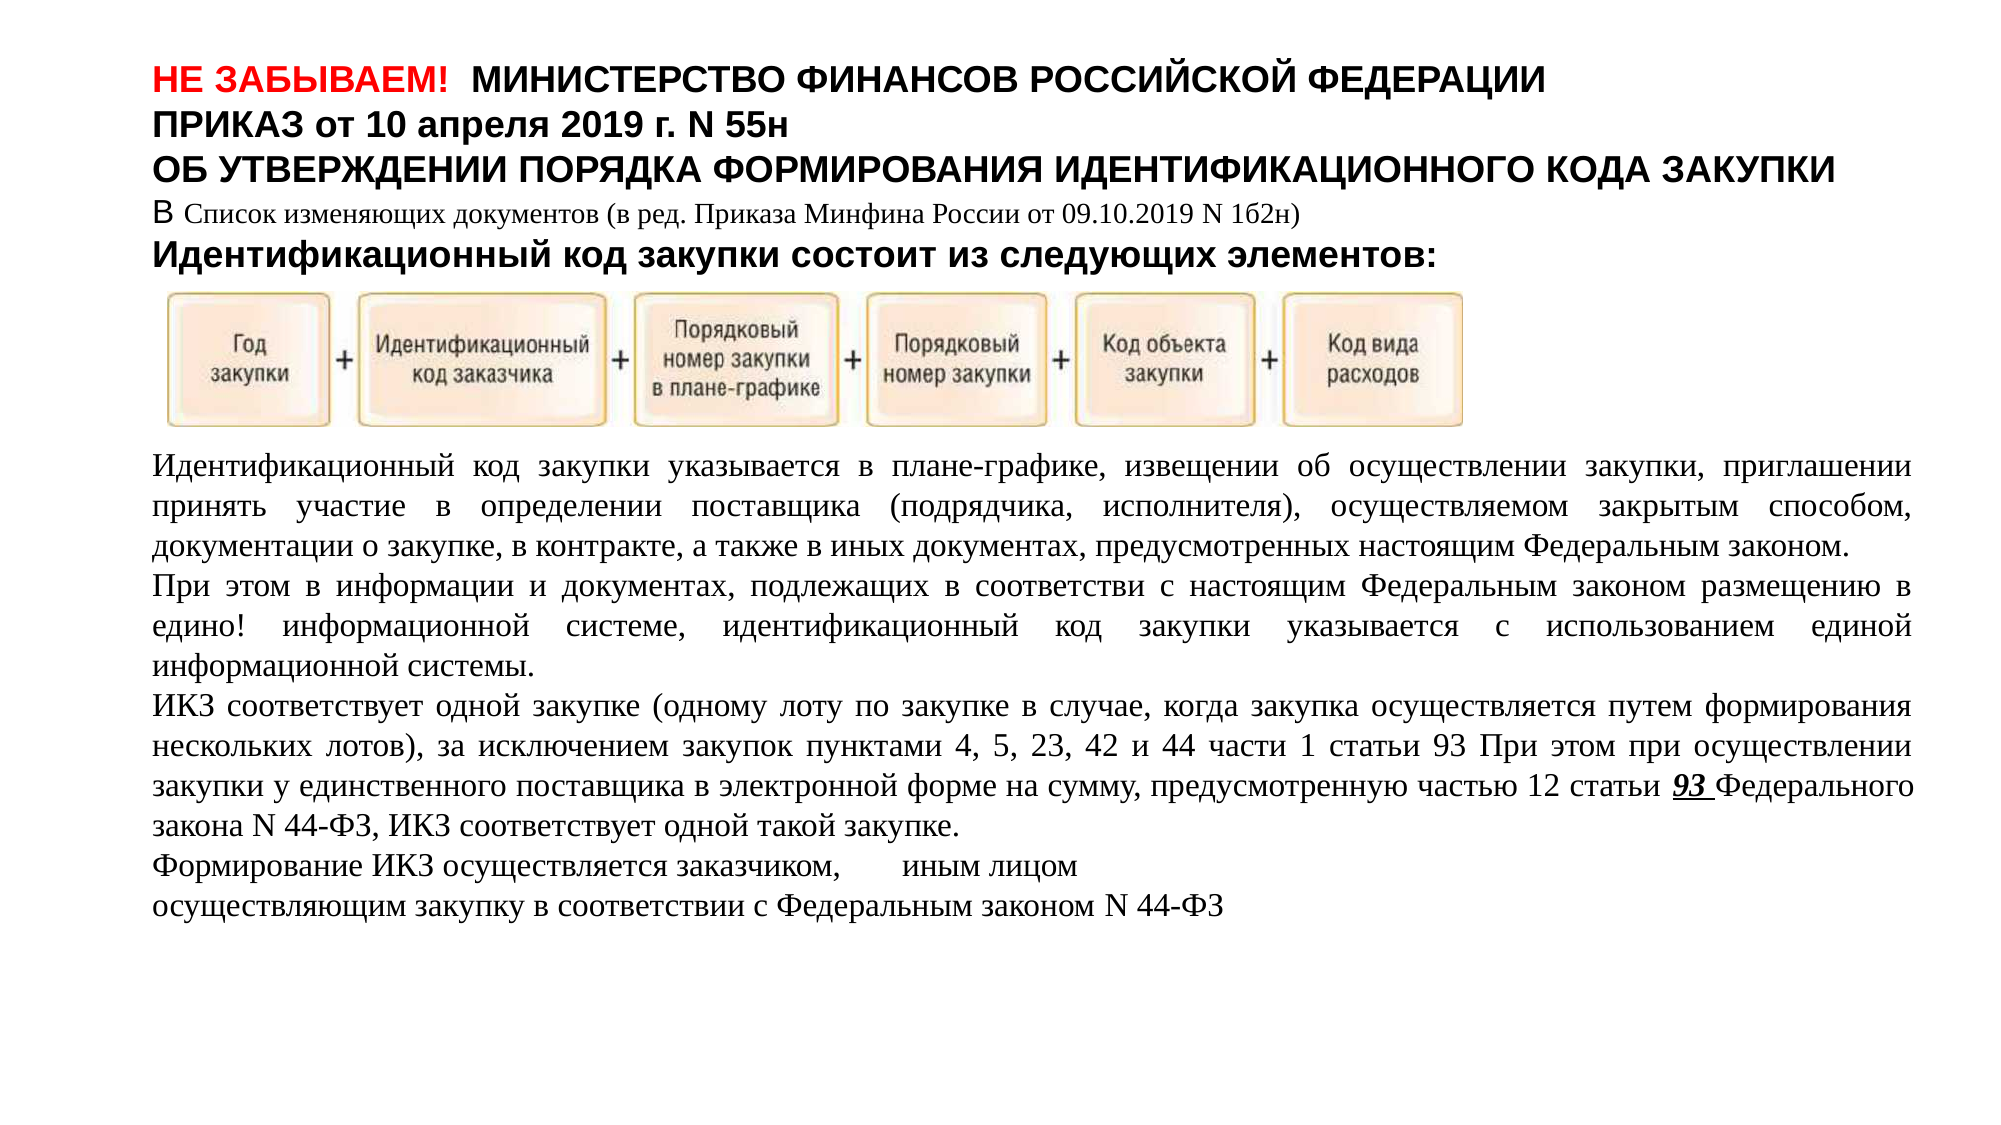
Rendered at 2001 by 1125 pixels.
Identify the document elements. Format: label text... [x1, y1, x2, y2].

picture [167, 291, 1463, 427]
text_box Идентификационный код закупки указывается в плане-графике, извещении об осуществлении закупки, приглашении принять участие в определении поставщика (подрядчика, исполнителя), осуществляемом закрытым способом, документации о закупке, в контракте, а также в иных документах, предусмотренных настоящим Федеральным законом. При этом в информации и документах, подлежащих в соответстви с настоящим Федеральным законом размещению в едино! информационной системе, идентификационный код закупки указывается с использованием единой информационной системы. ИКЗ соответствует одной закупке (одному лоту по закупке в случае, когда закупка осуществляется путем формирования нескольких лотов), за исключением закупок пунктами 4, 5, 23, 42 и 44 части 1 статьи 93 При этом при осуществлении закупки у единственного поставщика в электронной форме на сумму, предусмотренную частью 12 статьи 93 Федерального закона N 44-ФЗ, ИКЗ соответствует одной такой закупке. Формирование ИКЗ осуществляется заказчиком, иным лицом осуществляющим закупку в соответствии с Федеральным законом N 44-ФЗ [137, 436, 1930, 930]
text_box НЕ ЗАБЫВАЕМ! МИНИСТЕРСТВО ФИНАНСОВ РОССИЙСКОЙ ФЕДЕРАЦИИ ПРИКАЗ от 10 апреля 2019 г. N 55н ОБ УТВЕРЖДЕНИИ ПОРЯДКА ФОРМИРОВАНИЯ ИДЕНТИФИКАЦИОННОГО КОДА ЗАКУПКИ В Список изменяющих документов (в ред. Приказа Минфина России от 09.10.2019 N 1б2н) Идентификационный код закупки состоит из следующих элементов: [137, 47, 2000, 343]
